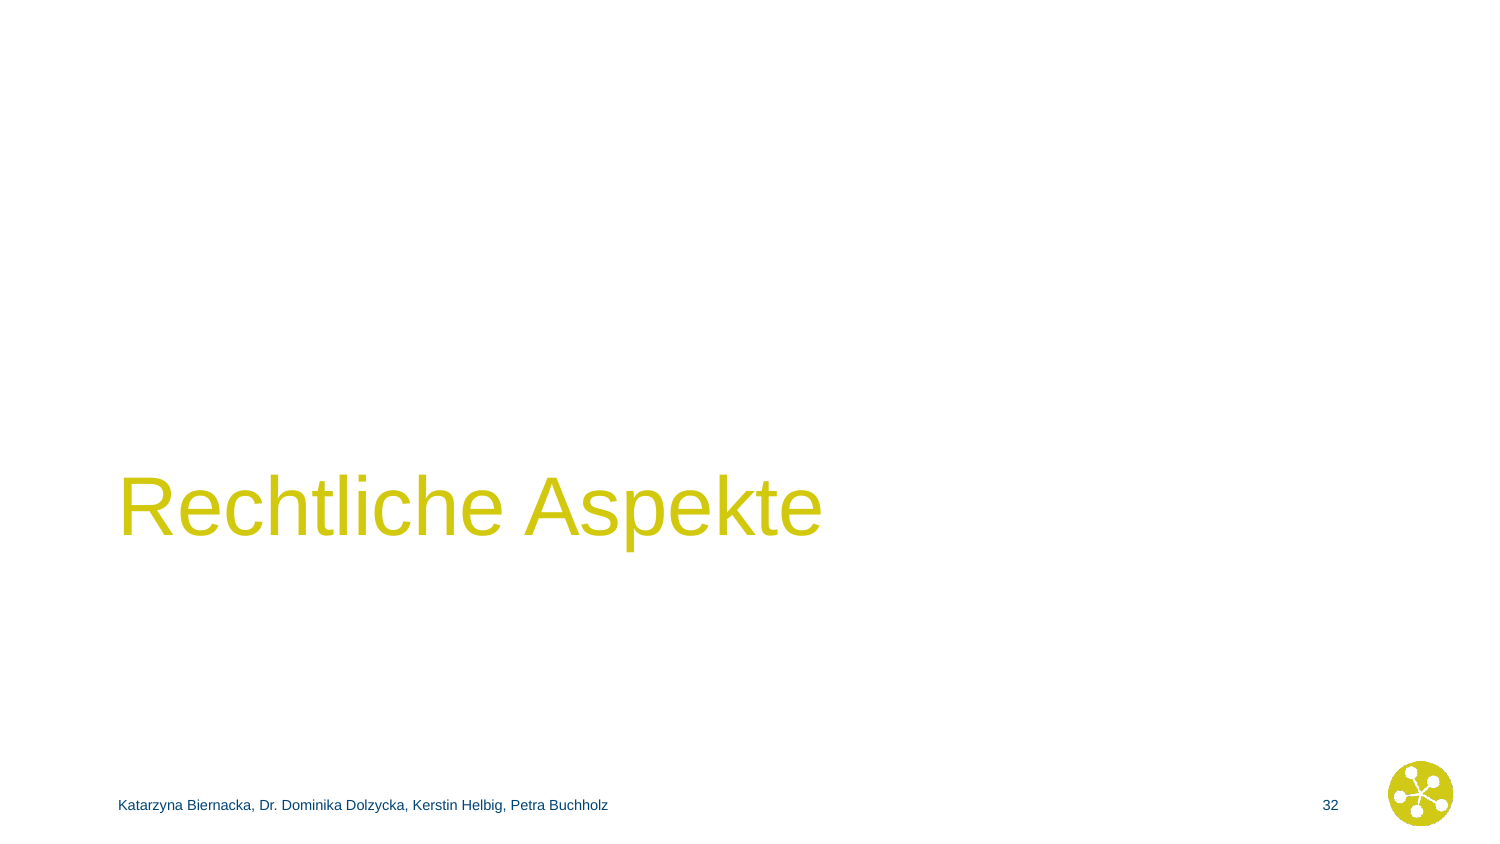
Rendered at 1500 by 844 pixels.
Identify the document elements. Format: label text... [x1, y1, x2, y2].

picture [1388, 761, 1453, 826]
footer Katarzyna Biernacka, Dr. Dominika Dolzycka, Kerstin Helbig, Petra Buchholz [103, 782, 742, 827]
title Rechtliche Aspekte [102, 210, 1397, 562]
slide_number 31 [1016, 782, 1354, 827]
